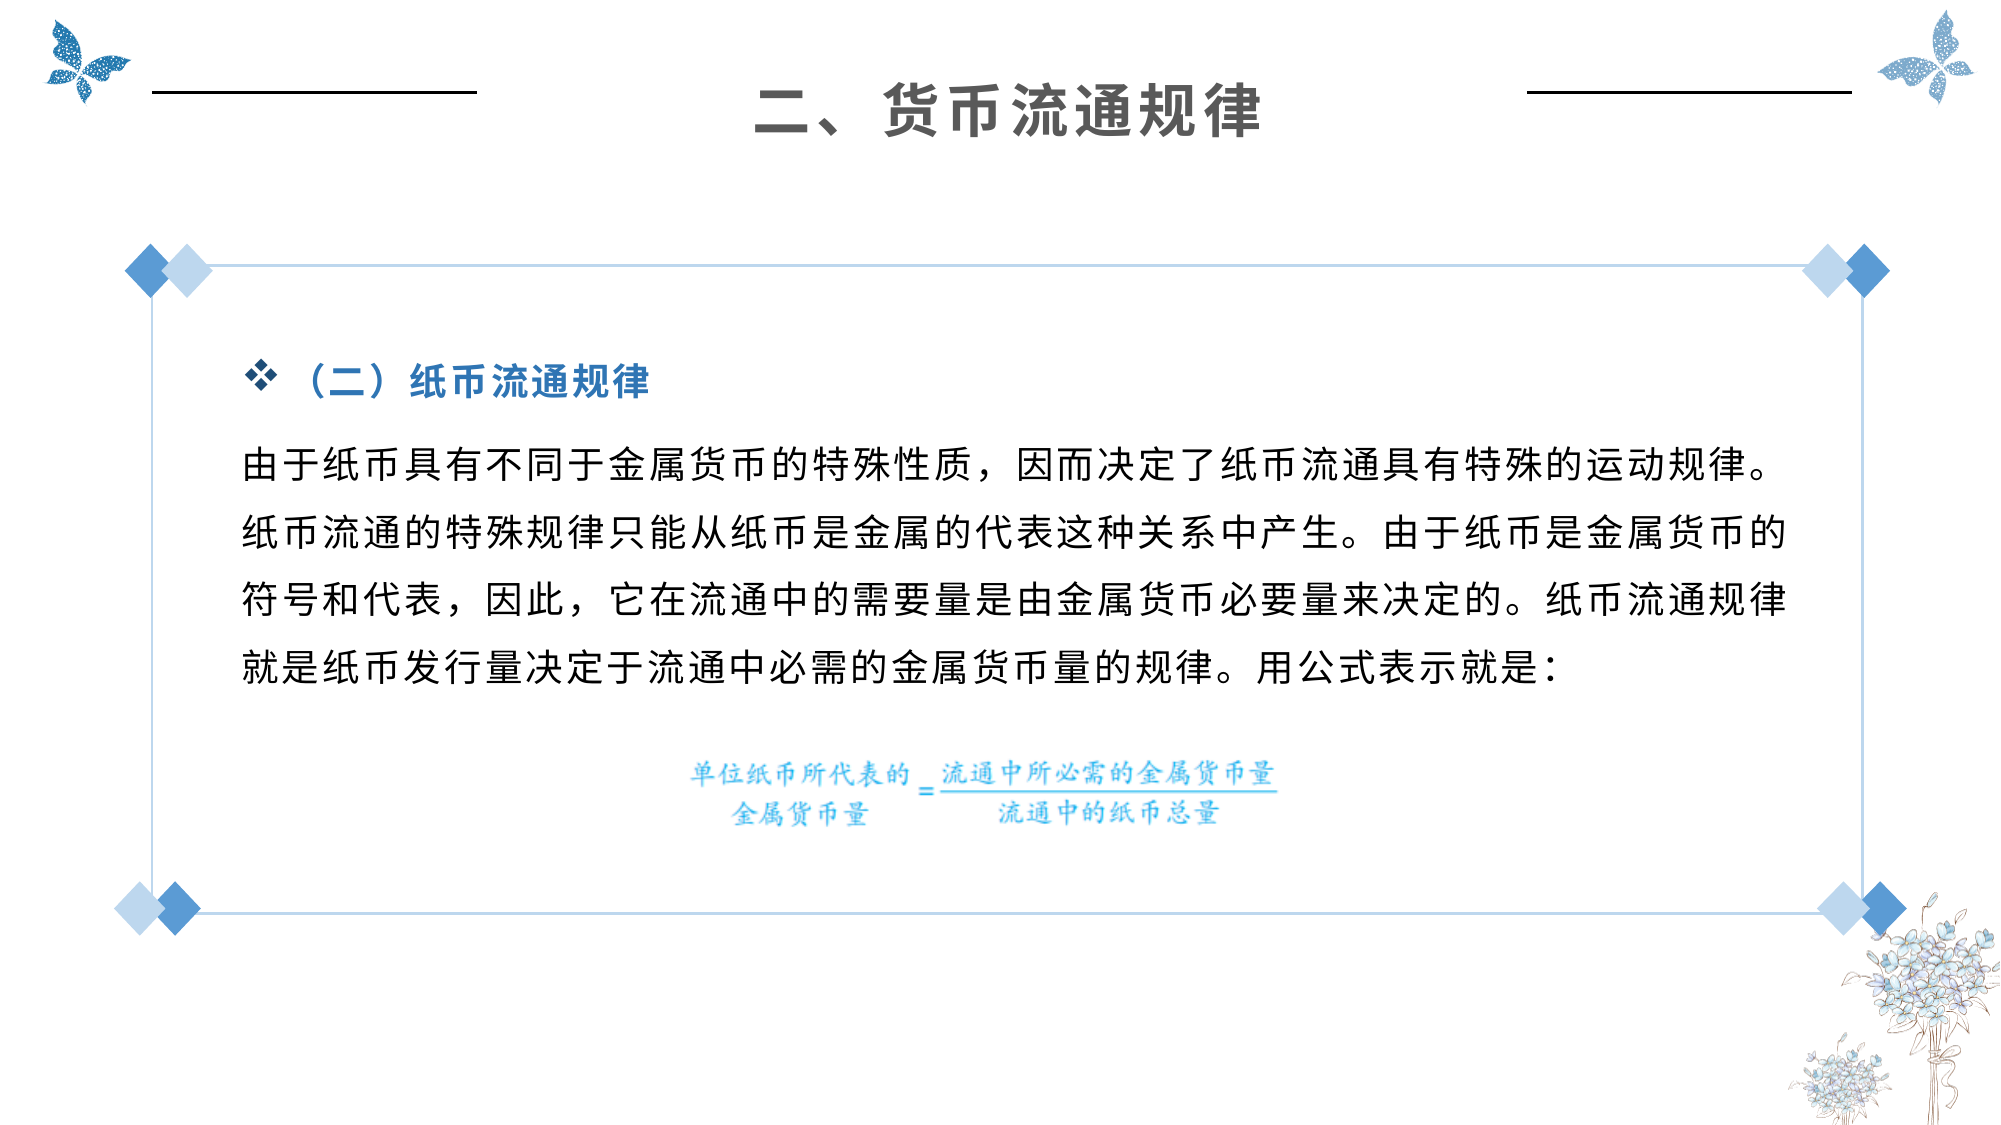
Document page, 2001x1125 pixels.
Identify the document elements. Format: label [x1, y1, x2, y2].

text_box [114, 243, 1907, 936]
picture [1788, 892, 2000, 1125]
text_box [229, 329, 1802, 835]
text_box [151, 66, 1852, 153]
